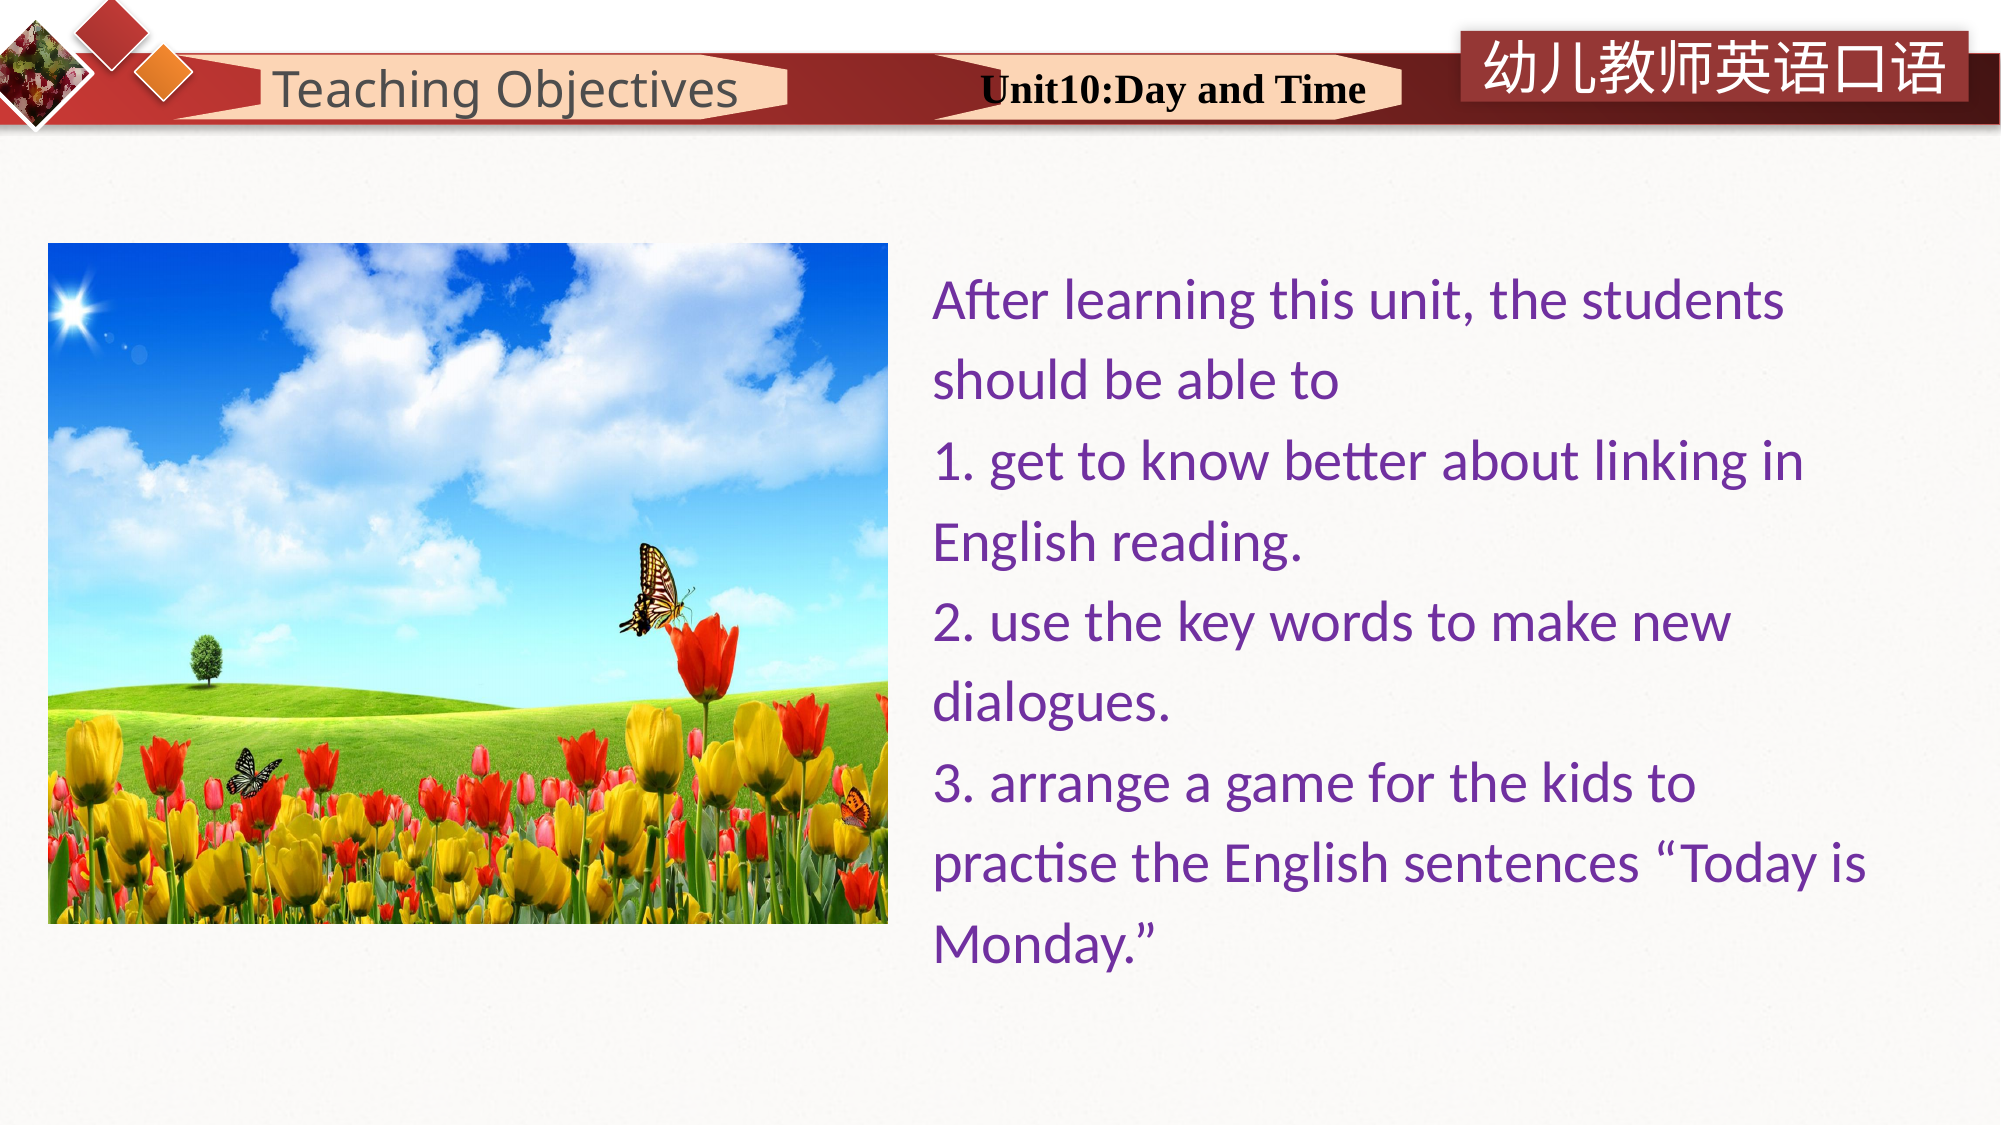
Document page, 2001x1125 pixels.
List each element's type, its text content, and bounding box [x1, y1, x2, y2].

text_box After learning this unit, the students should be able to 1. get to know better about linking in English reading. 2. use the key words to make new dialogues. 3. arrange a game for the kids to practise the English sentences “Today is Monday.” [917, 243, 1902, 983]
picture [0, 21, 88, 126]
picture [48, 243, 888, 924]
text_box Unit10:Day and Time [932, 52, 1404, 122]
text_box Teaching Objectives [171, 52, 790, 122]
